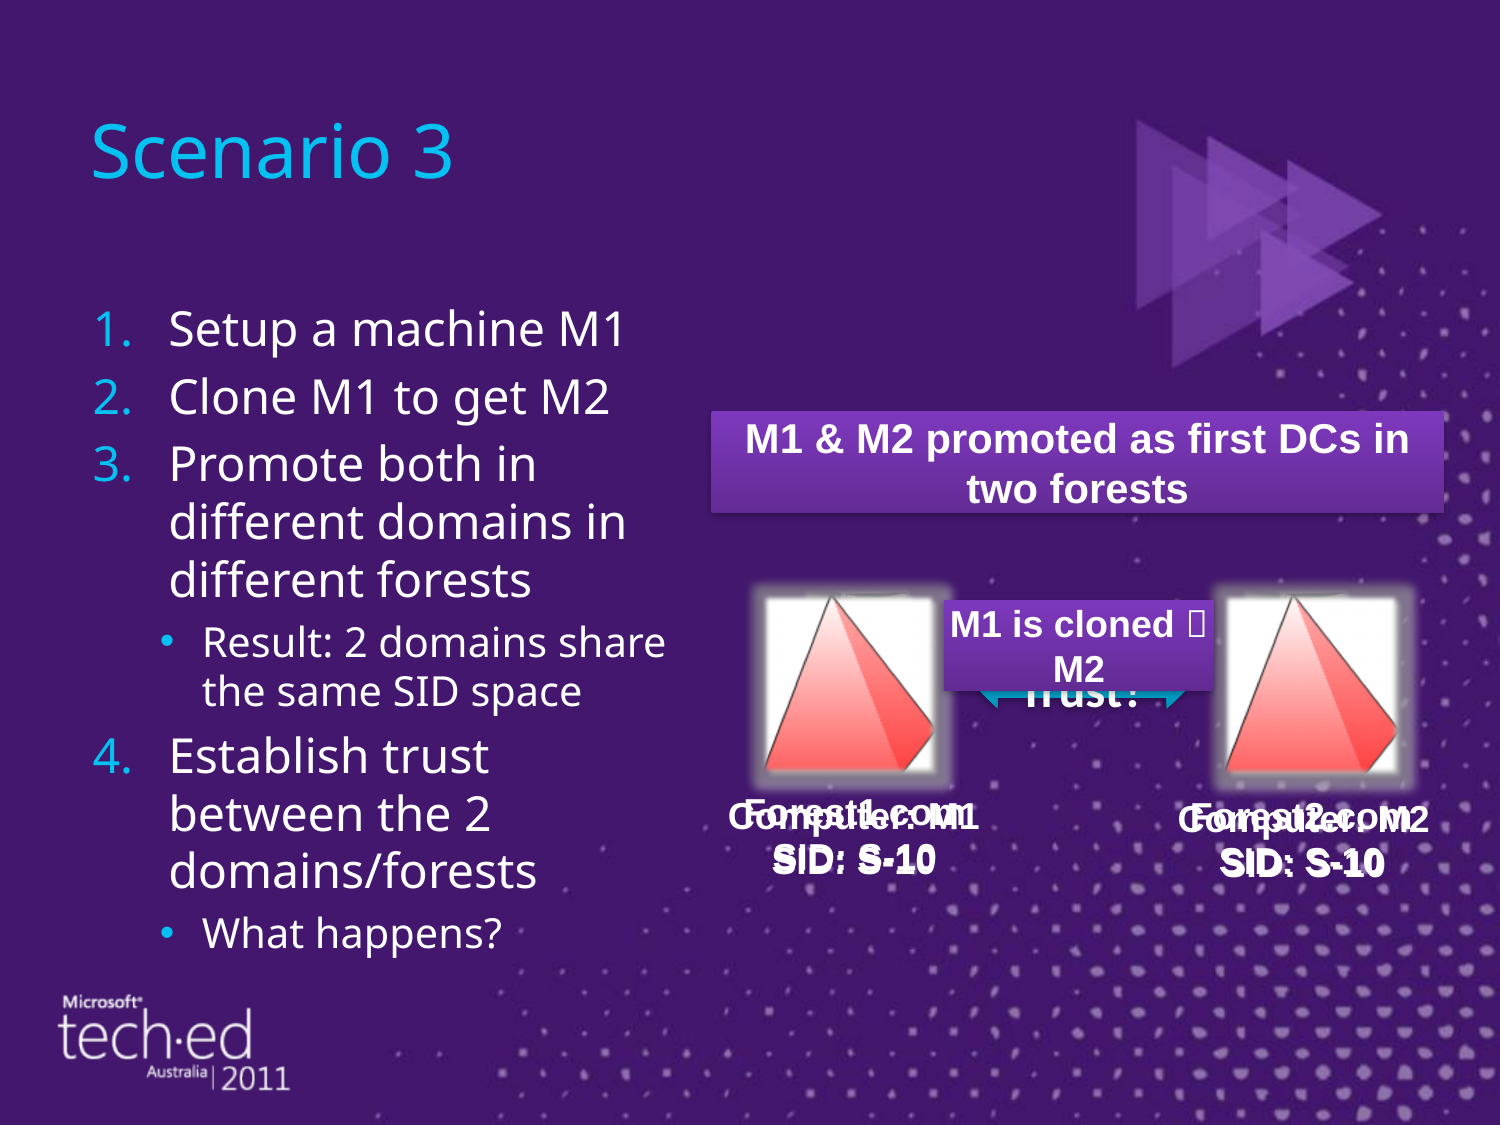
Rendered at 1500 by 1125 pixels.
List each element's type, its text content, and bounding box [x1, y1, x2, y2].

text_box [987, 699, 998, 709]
text_box Forest1.com SID: S-10 [743, 788, 967, 879]
text_box Forest2.com SID: S-10 [1189, 791, 1413, 882]
title Scenario 3 [75, 54, 1425, 243]
picture [0, 0, 1500, 1125]
text_box Computer: M1 SID: S-10 [727, 791, 981, 882]
text_box Computer: M2 SID: S-10 [1177, 795, 1430, 886]
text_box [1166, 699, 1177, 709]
text_box M1 & M2 promoted as first DCs in two forests [711, 411, 1444, 513]
list Setup a machine M1 Clone M1 to get M2 Promote both in different domains in different forests Result: 2 domains share the same SID space Establish trust between the 2 domains/forests What happens? [77, 290, 712, 967]
text_box M1 is cloned  M2 [943, 600, 1214, 691]
